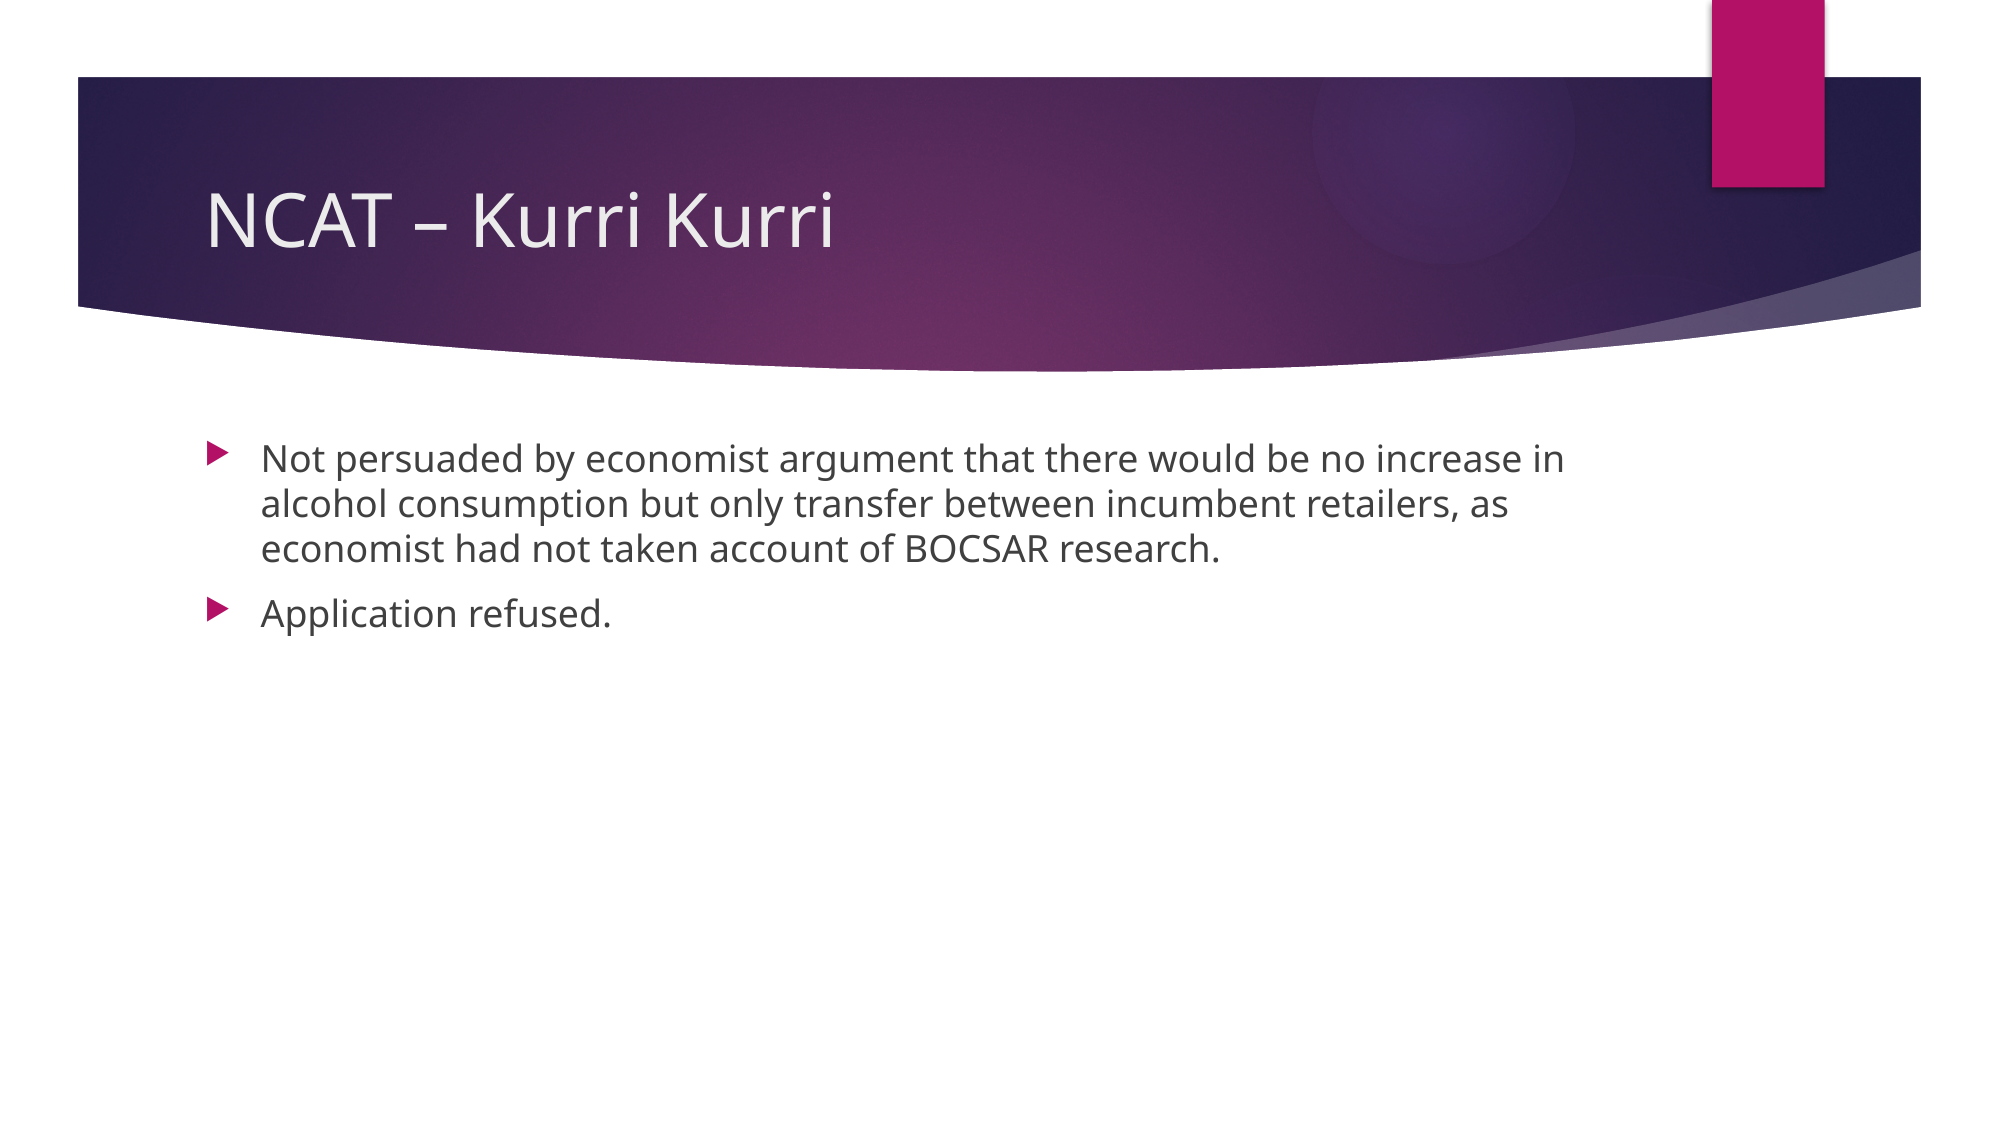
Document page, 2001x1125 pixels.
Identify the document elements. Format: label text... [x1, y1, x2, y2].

list Not persuaded by economist argument that there would be no increase in alcohol consumption but only transfer between incumbent retailers, as economist had not taken account of BOCSAR research. Application refused. [189, 427, 1638, 988]
title NCAT – Kurri Kurri [189, 159, 1627, 276]
